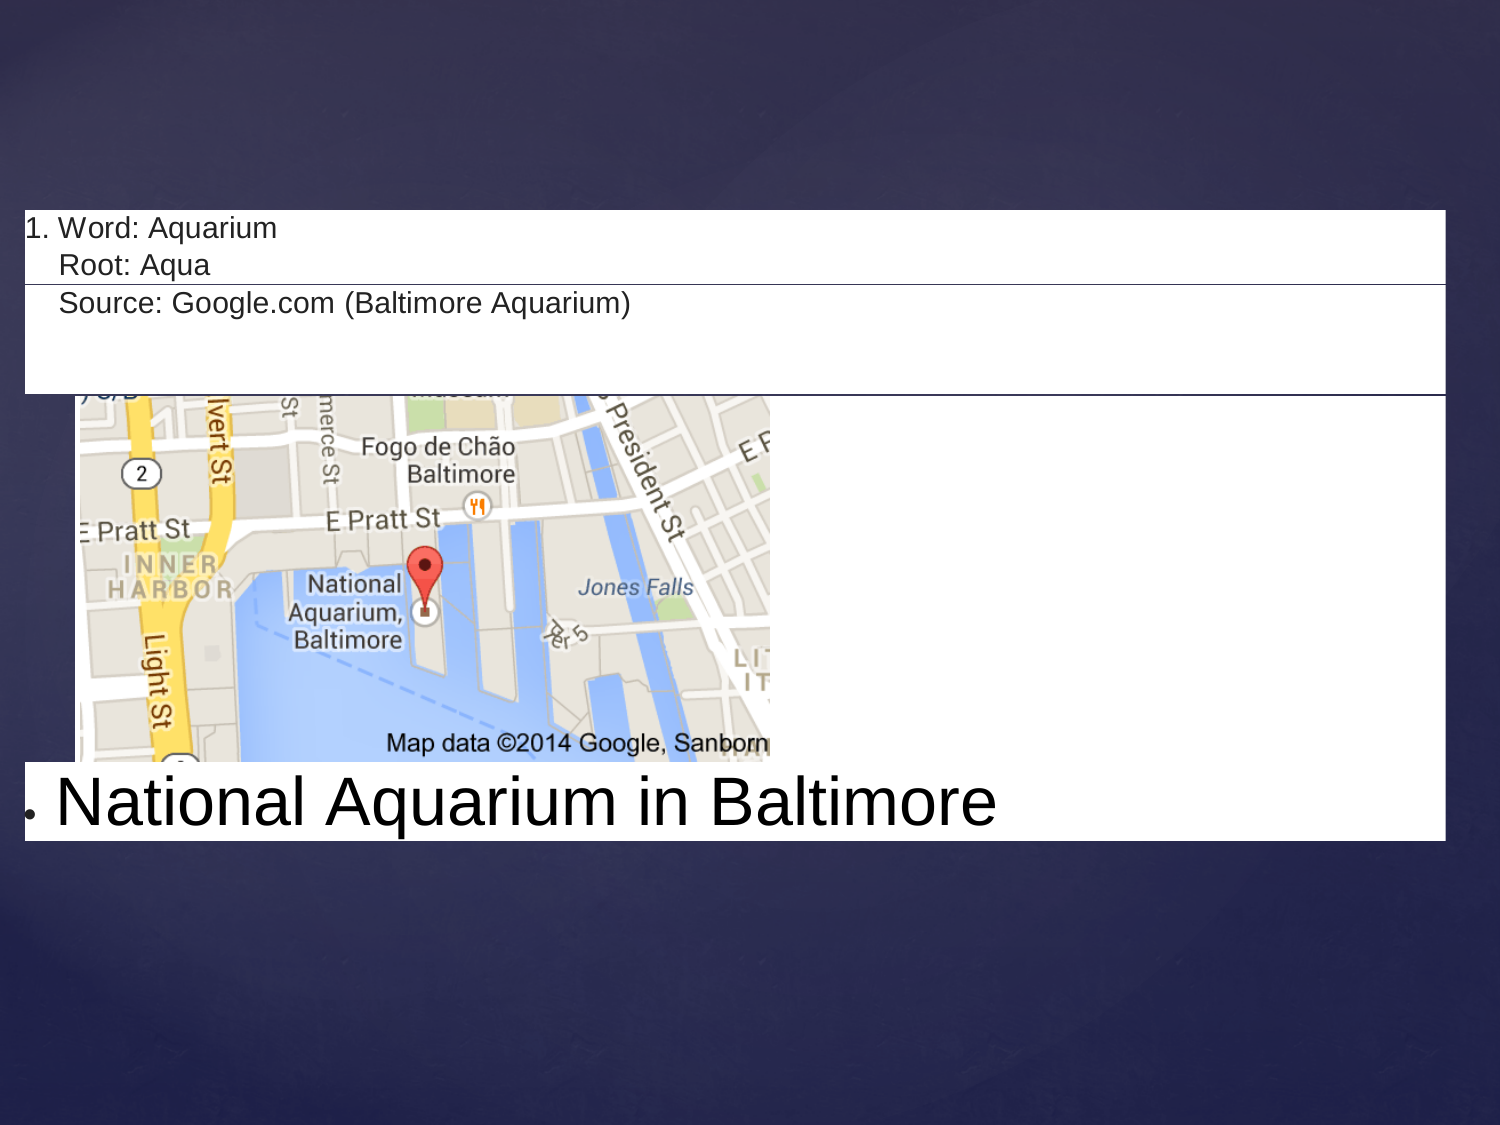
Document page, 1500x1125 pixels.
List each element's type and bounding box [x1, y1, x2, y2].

picture [24, 209, 1447, 843]
